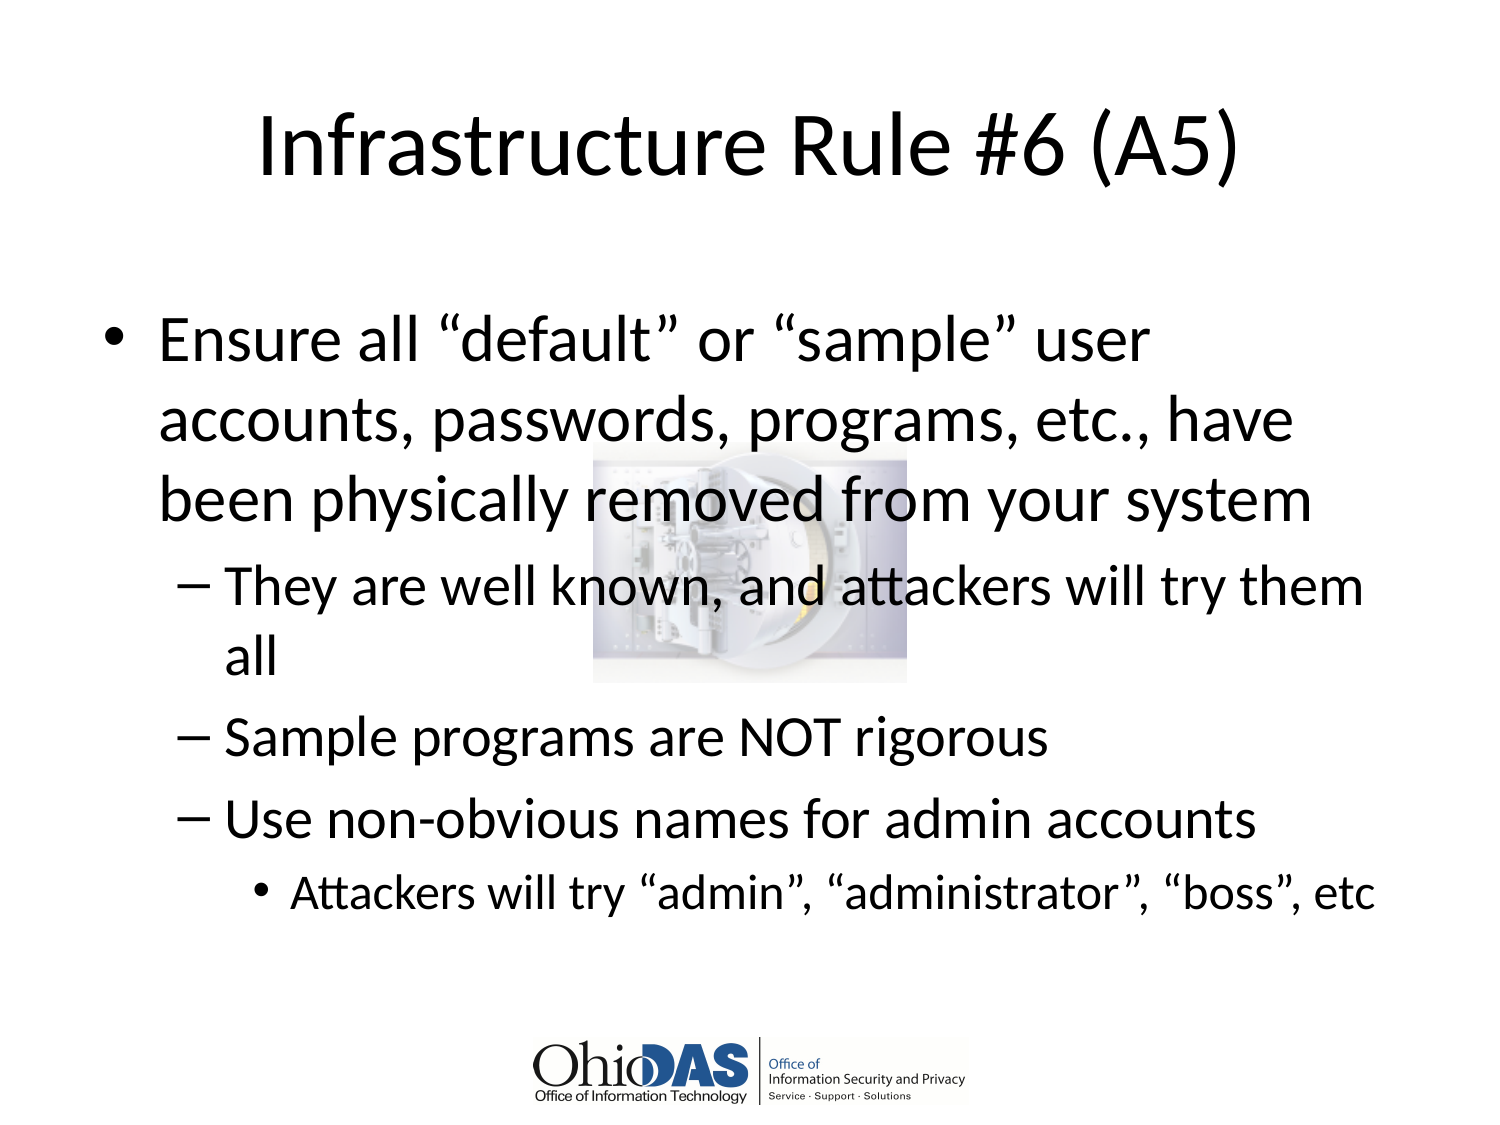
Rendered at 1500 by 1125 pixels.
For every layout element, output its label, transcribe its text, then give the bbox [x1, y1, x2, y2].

list Ensure all “default” or “sample” user accounts, passwords, programs, etc., have been physically removed from your system They are well known, and attackers will try them all Sample programs are NOT rigorous Use non-obvious names for admin accounts Attackers will try “admin”, “administrator”, “boss”, etc [87, 287, 1425, 1013]
title Infrastructure Rule #6 (A5) [75, 45, 1425, 233]
picture [533, 1037, 969, 1105]
